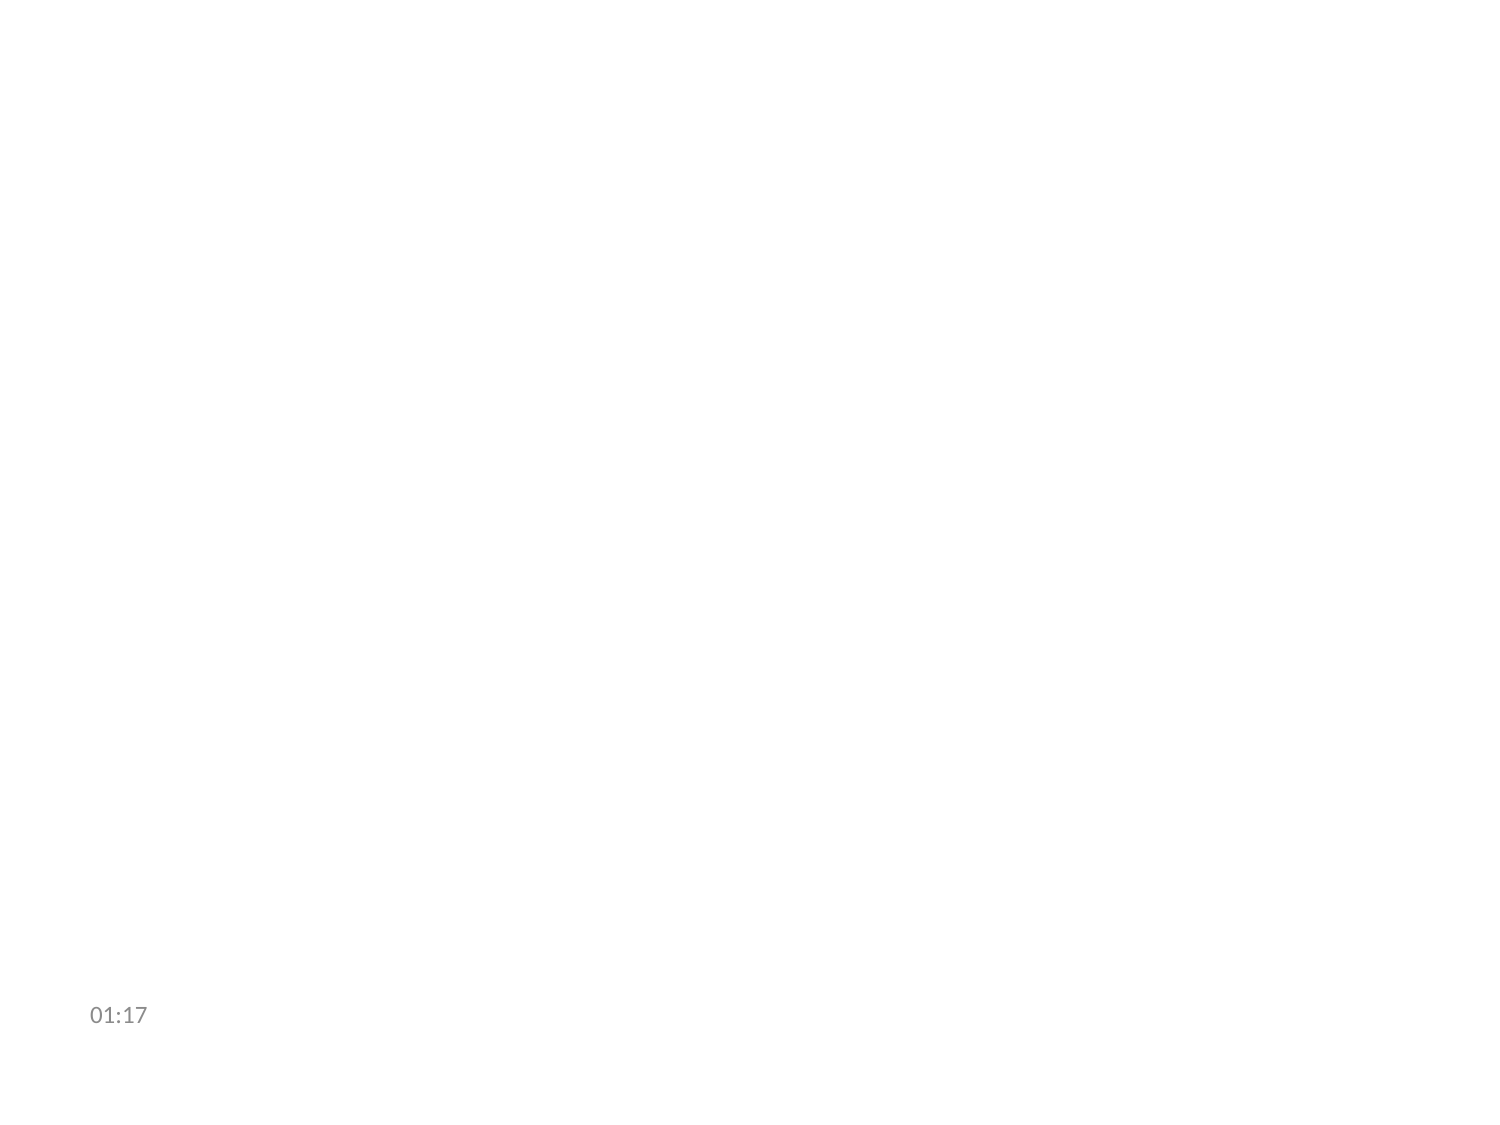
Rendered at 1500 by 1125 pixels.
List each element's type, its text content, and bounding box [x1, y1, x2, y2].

text_box 15:35 [75, 983, 425, 1044]
